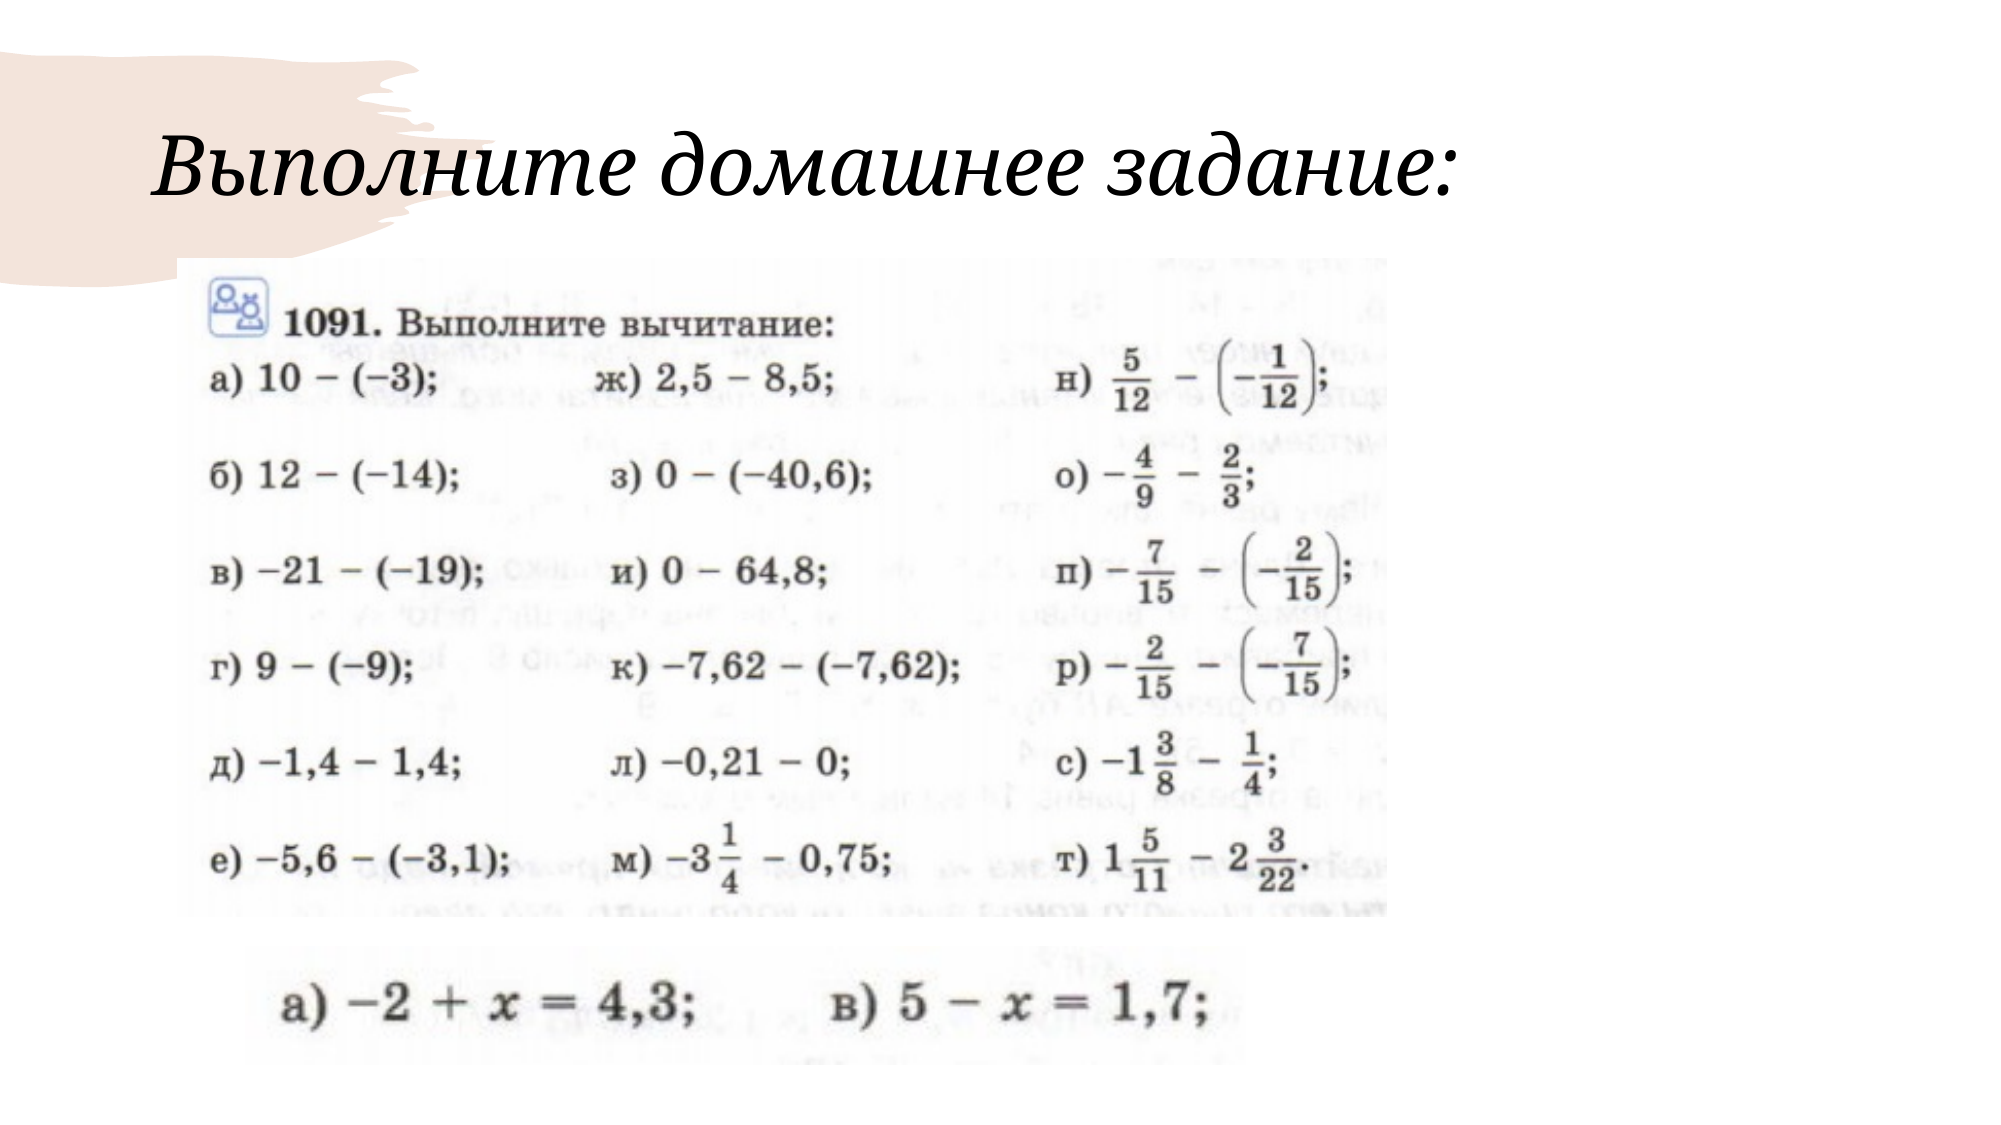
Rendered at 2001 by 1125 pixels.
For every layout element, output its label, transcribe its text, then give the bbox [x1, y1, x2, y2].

picture [245, 946, 1246, 1065]
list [177, 258, 1387, 917]
title Выполните домашнее задание: [137, 59, 1863, 278]
